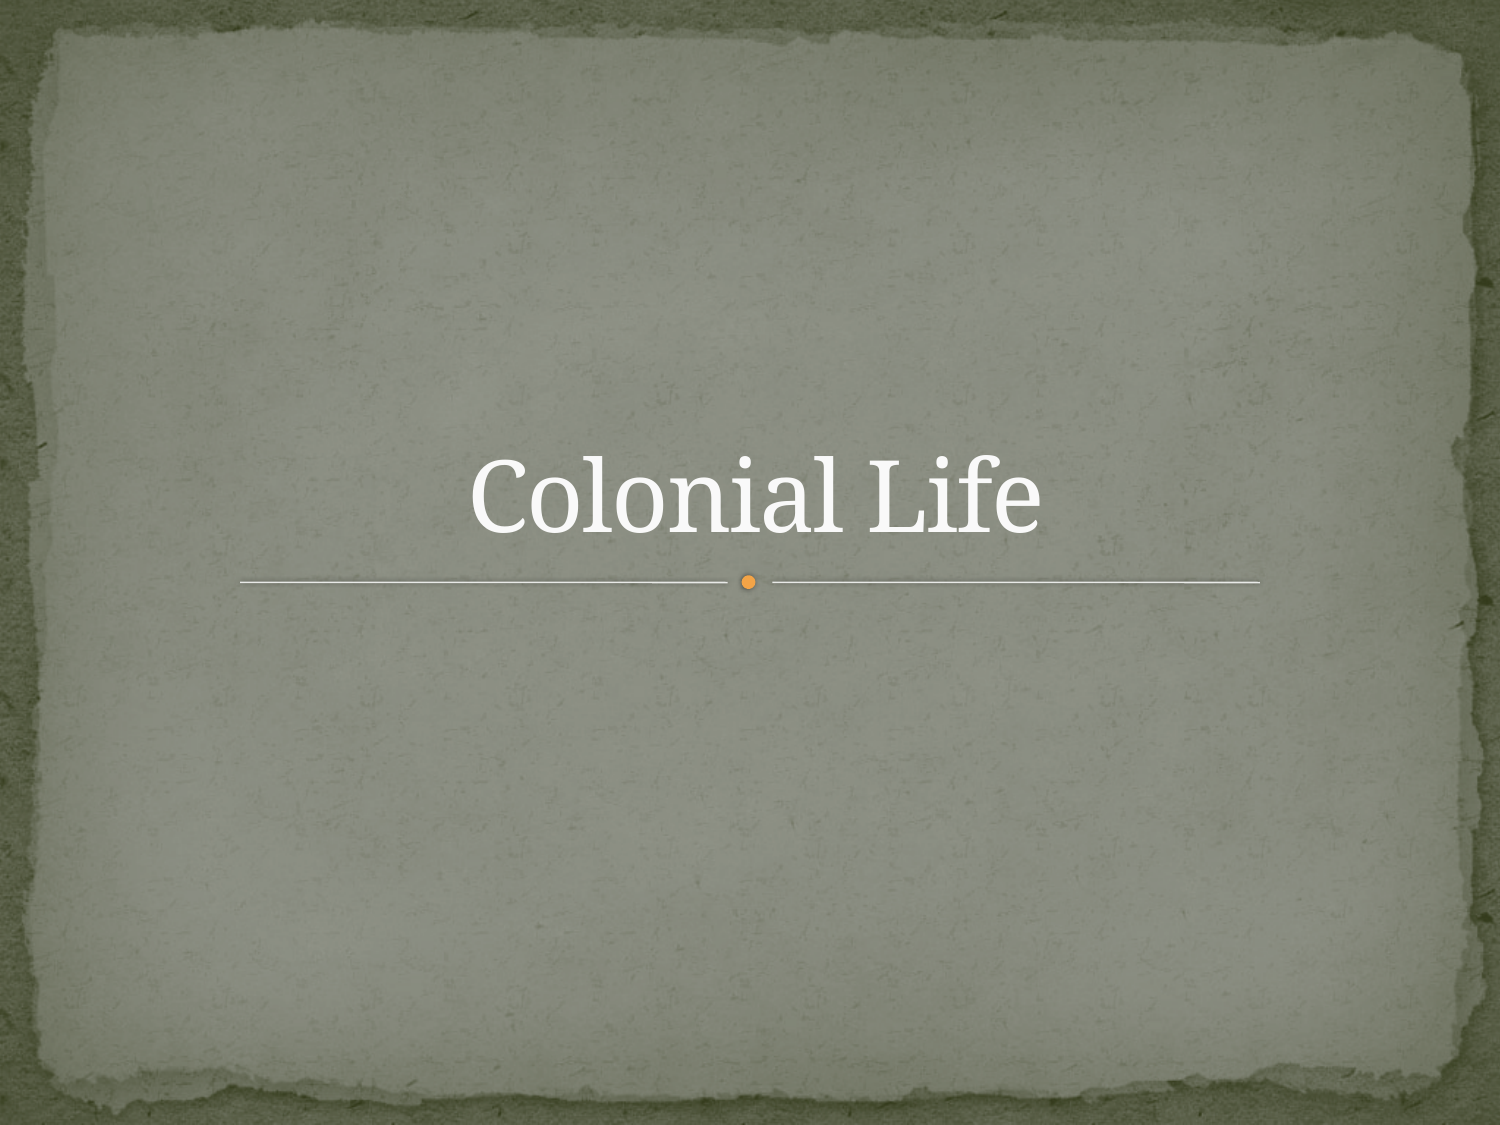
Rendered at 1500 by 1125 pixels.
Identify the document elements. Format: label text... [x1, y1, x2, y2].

title Colonial Life [74, 235, 1438, 561]
